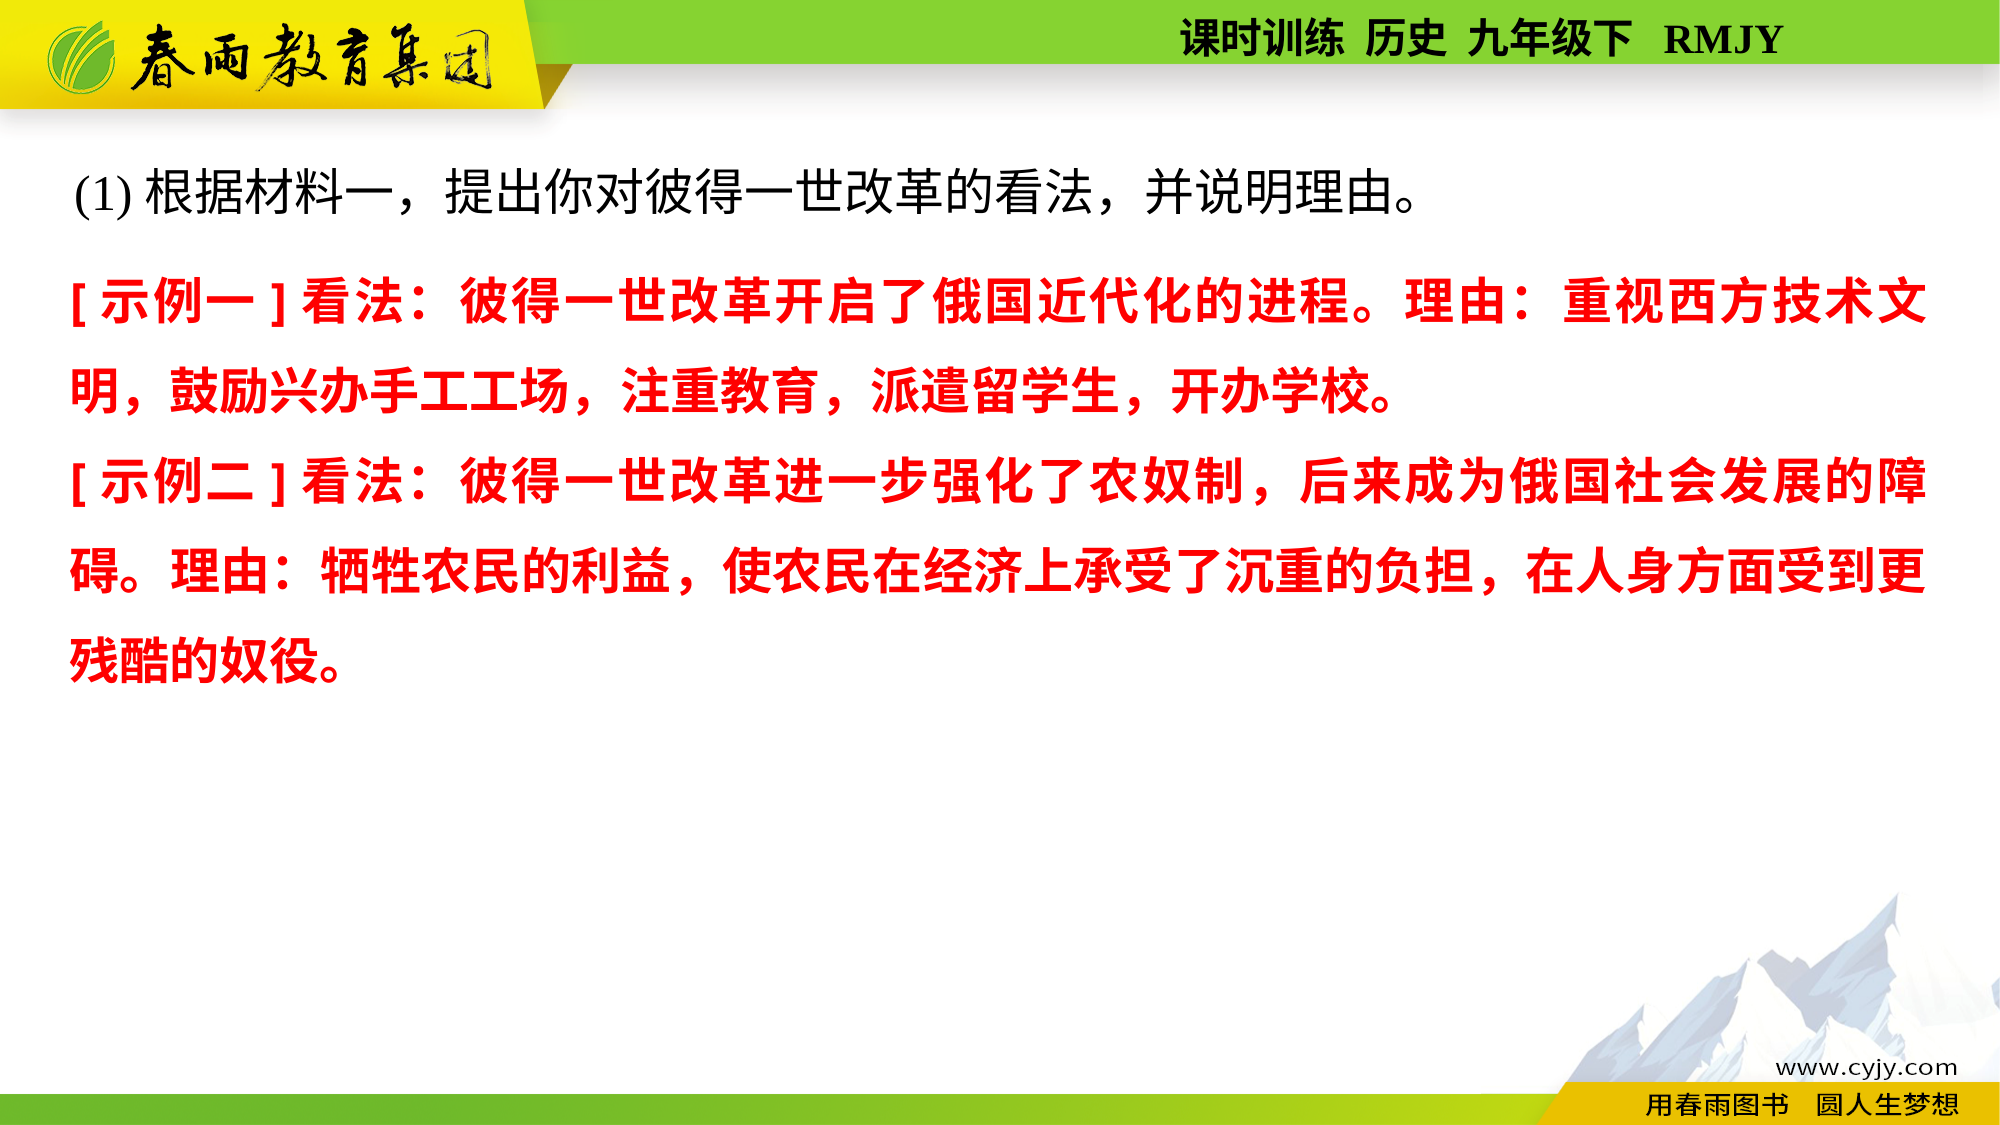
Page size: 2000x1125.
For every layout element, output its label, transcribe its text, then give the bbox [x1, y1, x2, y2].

list (1)根据材料一，提出你对彼得一世改革的看法，并说明理由。 [59, 122, 1944, 217]
text_box [示例一]看法：彼得一世改革开启了俄国近代化的进程。理由：重视西方技术文明，鼓励兴办手工工场，注重教育，派遣留学生，开办学校。 [示例二]看法：彼得一世改革进一步强化了农奴制，后来成为俄国社会发展的障碍。理由：牺牲农民的利益，使农民在经济上承受了沉重的负担，在人身方面受到更残酷的奴役。 [54, 231, 1944, 697]
picture [0, 0, 2000, 1125]
